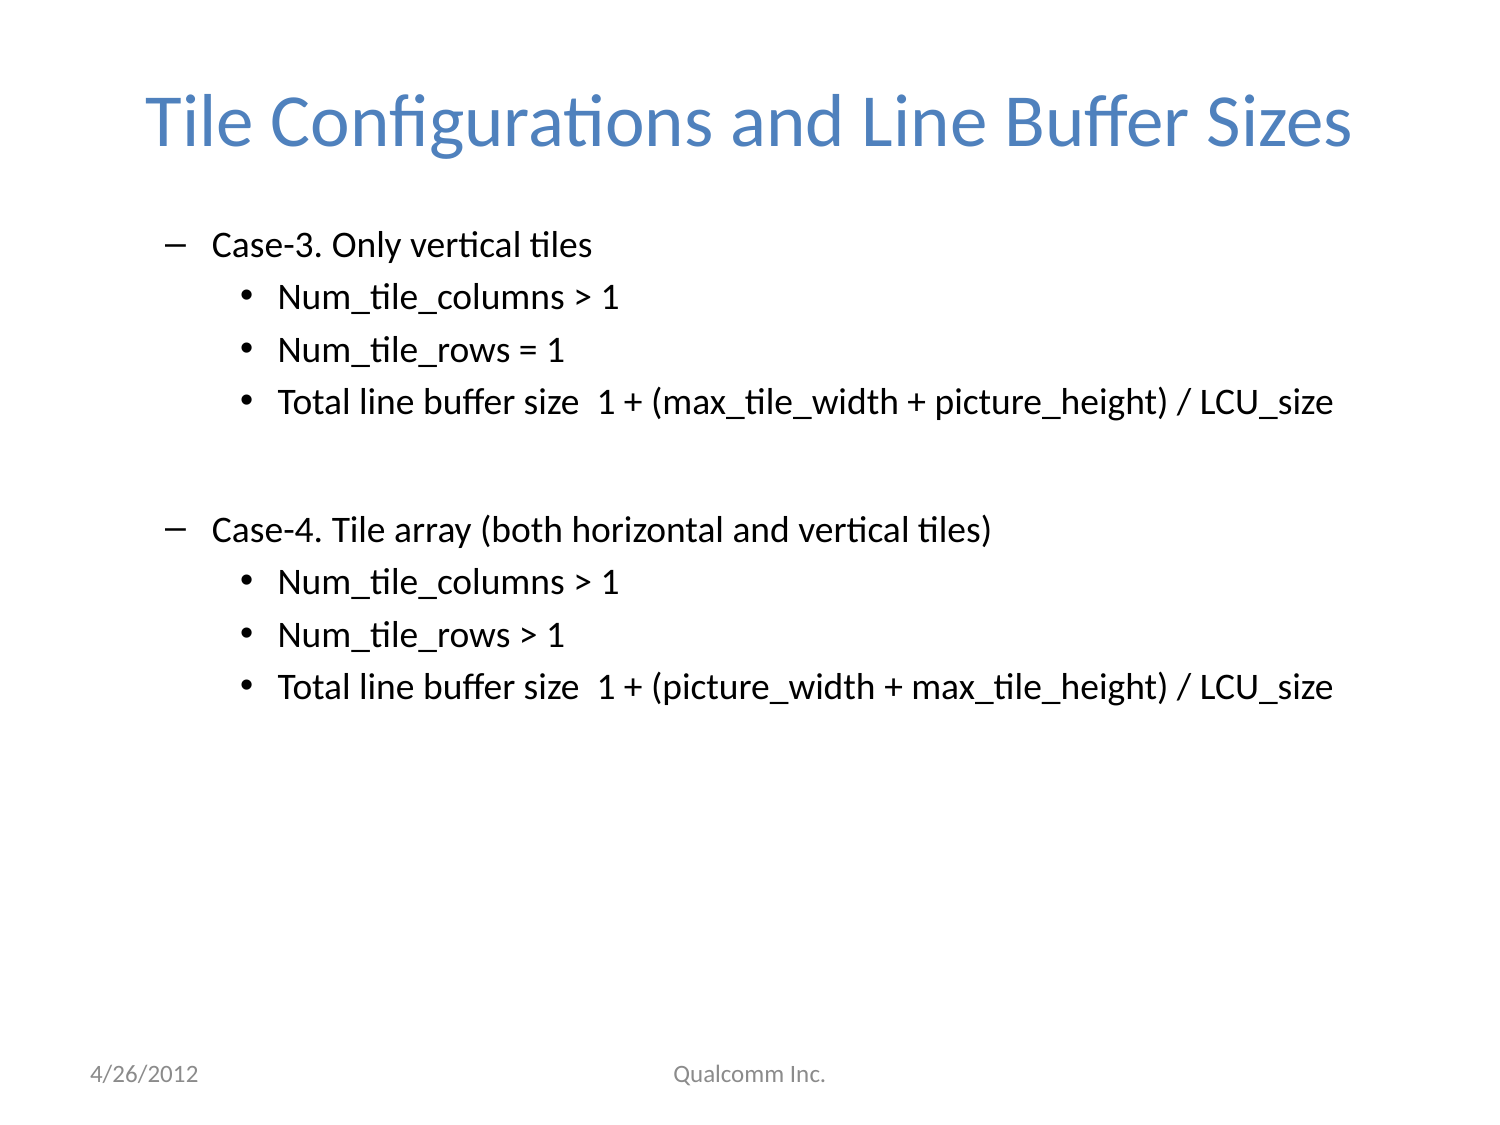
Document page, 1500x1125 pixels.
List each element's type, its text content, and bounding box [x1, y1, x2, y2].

footer Qualcomm Inc. [512, 1042, 988, 1103]
title Tile Configurations and Line Buffer Sizes [75, 45, 1425, 188]
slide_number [75, 1042, 425, 1103]
